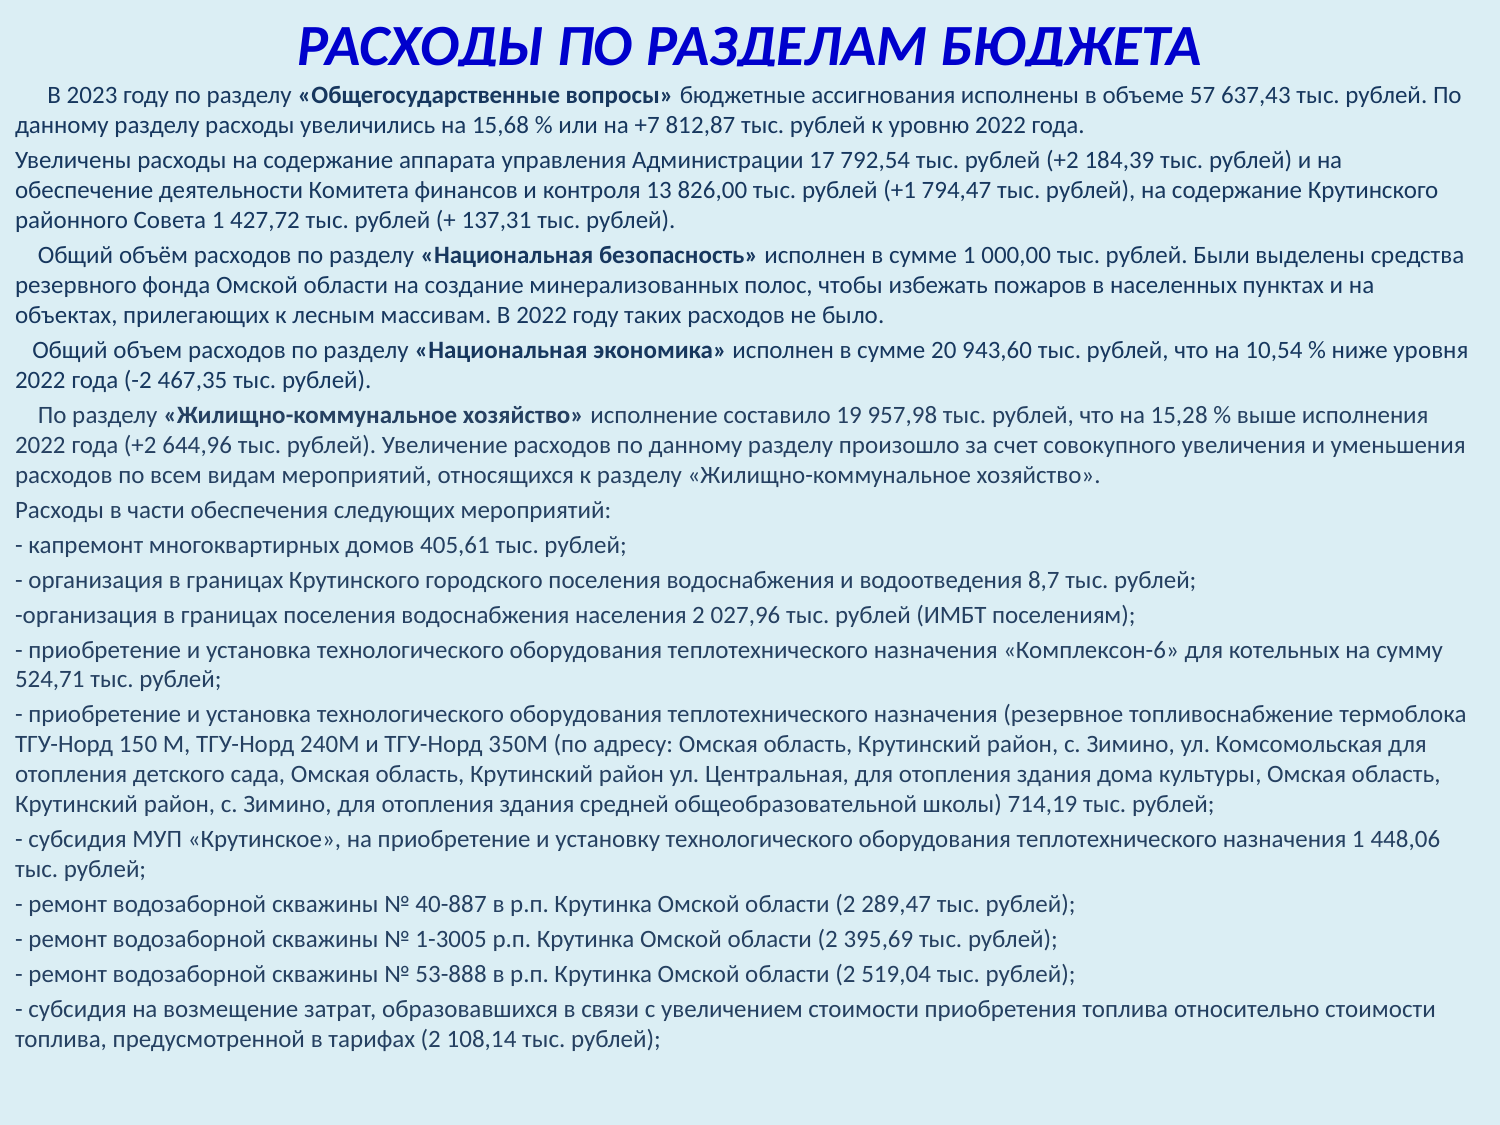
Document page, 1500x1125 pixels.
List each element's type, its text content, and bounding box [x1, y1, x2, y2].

list В 2023 году по разделу «Общегосударственные вопросы» бюджетные ассигнования исполнены в объеме 57 637,43 тыс. рублей. По данному разделу расходы увеличились на 15,68 % или на +7 812,87 тыс. рублей к уровню 2022 года. Увеличены расходы на содержание аппарата управления Администрации 17 792,54 тыс. рублей (+2 184,39 тыс. рублей) и на обеспечение деятельности Комитета финансов и контроля 13 826,00 тыс. рублей (+1 794,47 тыс. рублей), на содержание Крутинского районного Совета 1 427,72 тыс. рублей (+ 137,31 тыс. рублей). Общий объём расходов по разделу «Национальная безопасность» исполнен в сумме 1 000,00 тыс. рублей. Были выделены средства резервного фонда Омской области на создание минерализованных полос, чтобы избежать пожаров в населенных пунктах и на объектах, прилегающих к лесным массивам. В 2022 году таких расходов не было. Общий объем расходов по разделу «Национальная экономика» исполнен в сумме 20 943,60 тыс. рублей, что на 10,54 % ниже уровня 2022 года (-2 467,35 тыс. рублей). По разделу «Жилищно-коммунальное хозяйство» исполнение составило 19 957,98 тыс. рублей, что на 15,28 % выше исполнения 2022 года (+2 644,96 тыс. рублей). Увеличение расходов по данному разделу произошло за счет совокупного увеличения и уменьшения расходов по всем видам мероприятий, относящихся к разделу «Жилищно-коммунальное хозяйство». Расходы в части обеспечения следующих мероприятий: - капремонт многоквартирных домов 405,61 тыс. рублей; - организация в границах Крутинского городского поселения водоснабжения и водоотведения 8,7 тыс. рублей; -организация в границах поселения водоснабжения населения 2 027,96 тыс. рублей (ИМБТ поселениям); - приобретение и установка технологического оборудования теплотехнического назначения «Комплексон-6» для котельных на сумму 524,71 тыс. рублей; - приобретение и установка технологического оборудования теплотехнического назначения (резервное топливоснабжение термоблока ТГУ-Норд 150 М, ТГУ-Норд 240М и ТГУ-Норд 350М (по адресу: Омская область, Крутинский район, с. Зимино, ул. Комсомольская для отопления детского сада, Омская область, Крутинский район ул. Центральная, для отопления здания дома культуры, Омская область, Крутинский район, с. Зимино, для отопления здания средней общеобразовательной школы) 714,19 тыс. рублей; - субсидия МУП «Крутинское», на приобретение и установку технологического оборудования теплотехнического назначения 1 448,06 тыс. рублей; - ремонт водозаборной скважины № 40-887 в р.п. Крутинка Омской области (2 289,47 тыс. рублей); - ремонт водозаборной скважины № 1-3005 р.п. Крутинка Омской области (2 395,69 тыс. рублей); - ремонт водозаборной скважины № 53-888 в р.п. Крутинка Омской области (2 519,04 тыс. рублей); - субсидия на возмещение затрат, образовавшихся в связи с увеличением стоимости приобретения топлива относительно стоимости топлива, предусмотренной в тарифах (2 108,14 тыс. рублей); [0, 66, 1500, 1124]
title РАСХОДЫ ПО РАЗДЕЛАМ БЮДЖЕТА [75, 1, 1425, 66]
